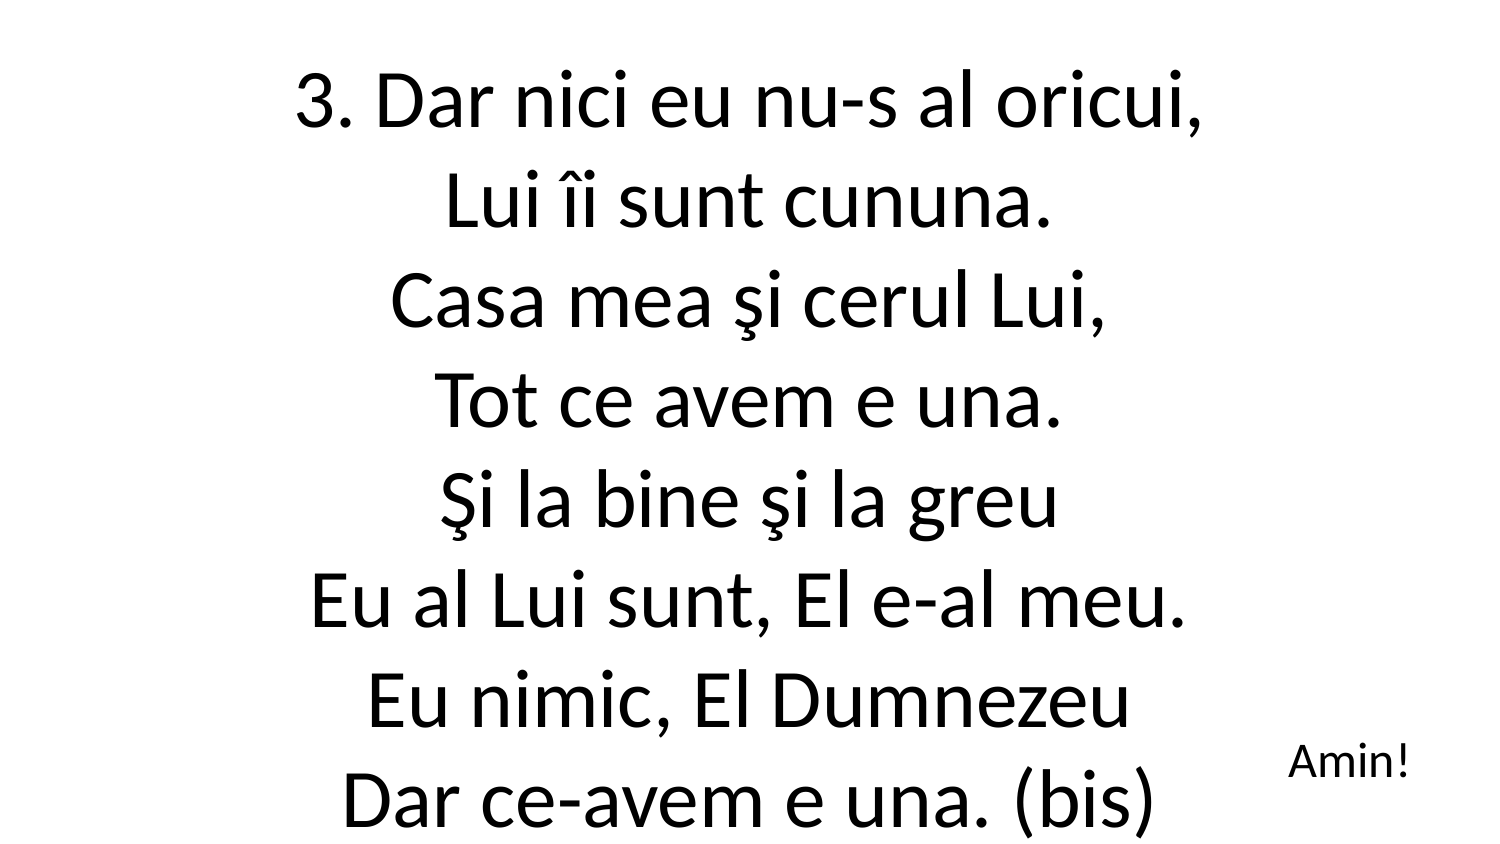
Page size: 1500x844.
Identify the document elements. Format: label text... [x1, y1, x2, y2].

text_box Amin! [1273, 674, 1427, 795]
text_box 3. Dar nici eu nu-s al oricui, Lui îi sunt cununa. Casa mea şi cerul Lui, Tot ce avem e una. Şi la bine şi la greu Eu al Lui sunt, El e-al meu. Eu nimic, El Dumnezeu Dar ce-avem e una. (bis) [278, 0, 1222, 844]
